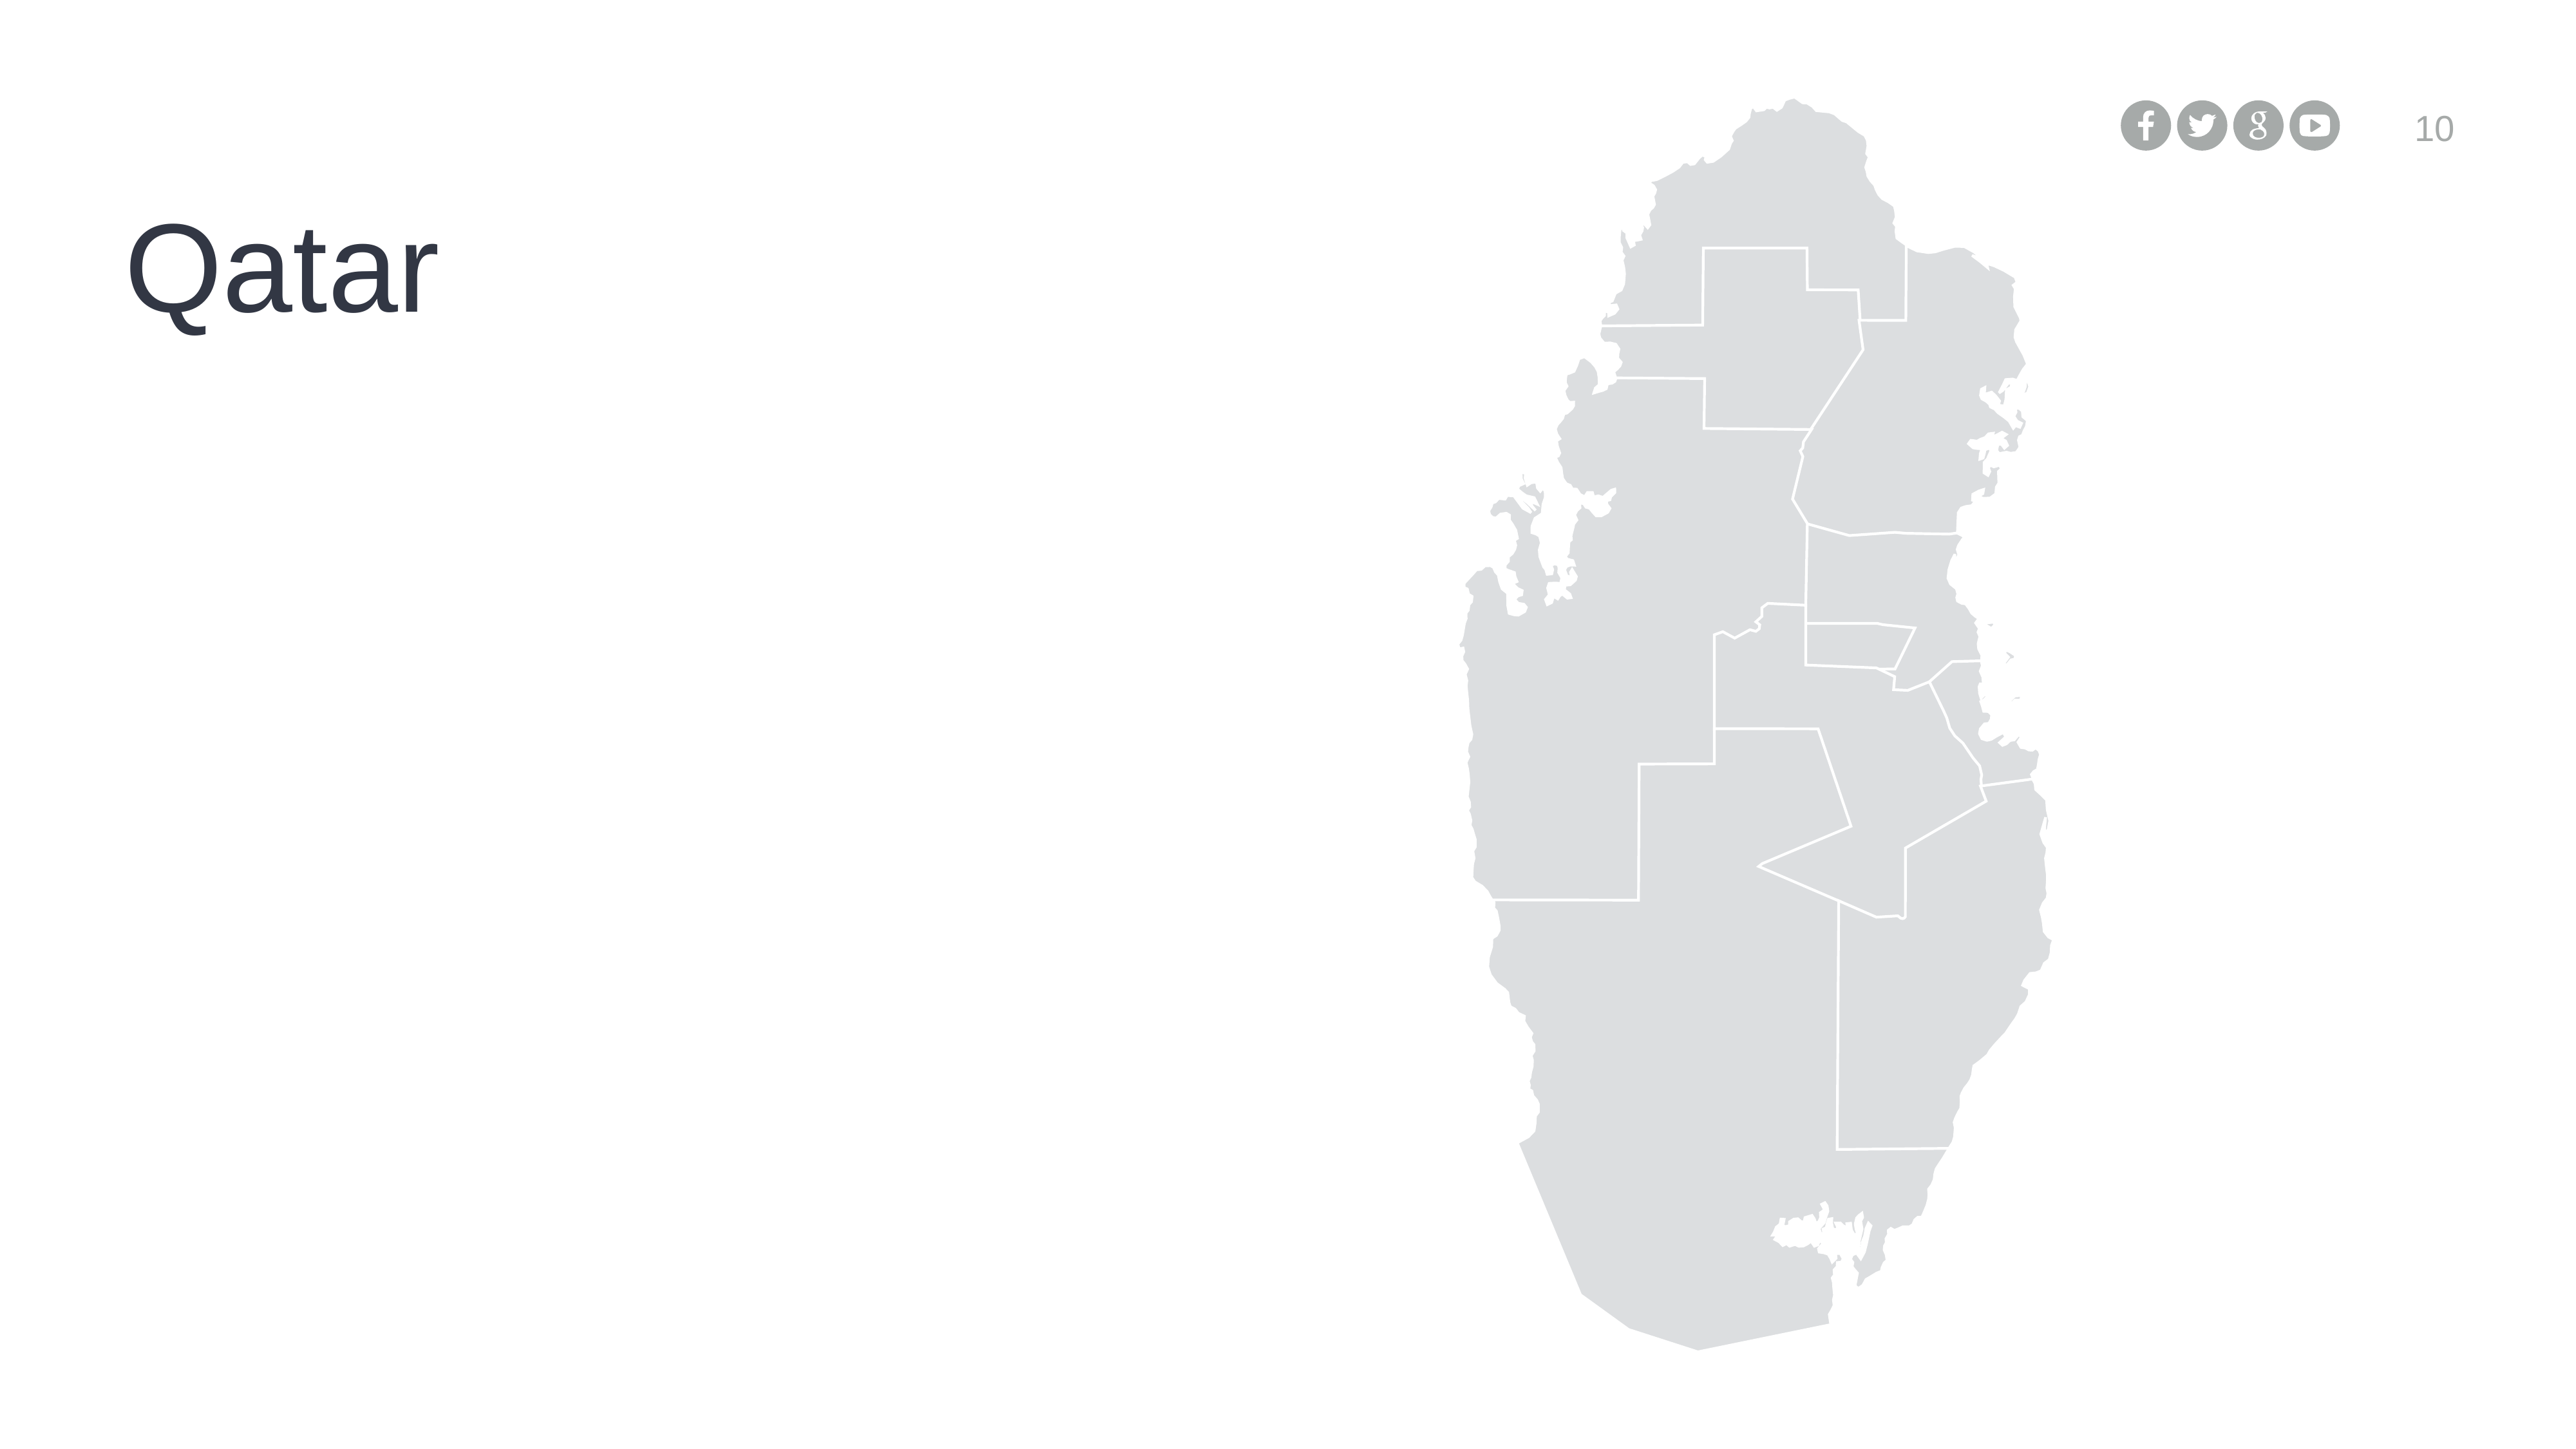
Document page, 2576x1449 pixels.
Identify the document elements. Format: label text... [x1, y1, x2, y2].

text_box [1457, 97, 2054, 1352]
slide_number 10 [2407, 97, 2468, 158]
title Qatar [117, 178, 1455, 415]
